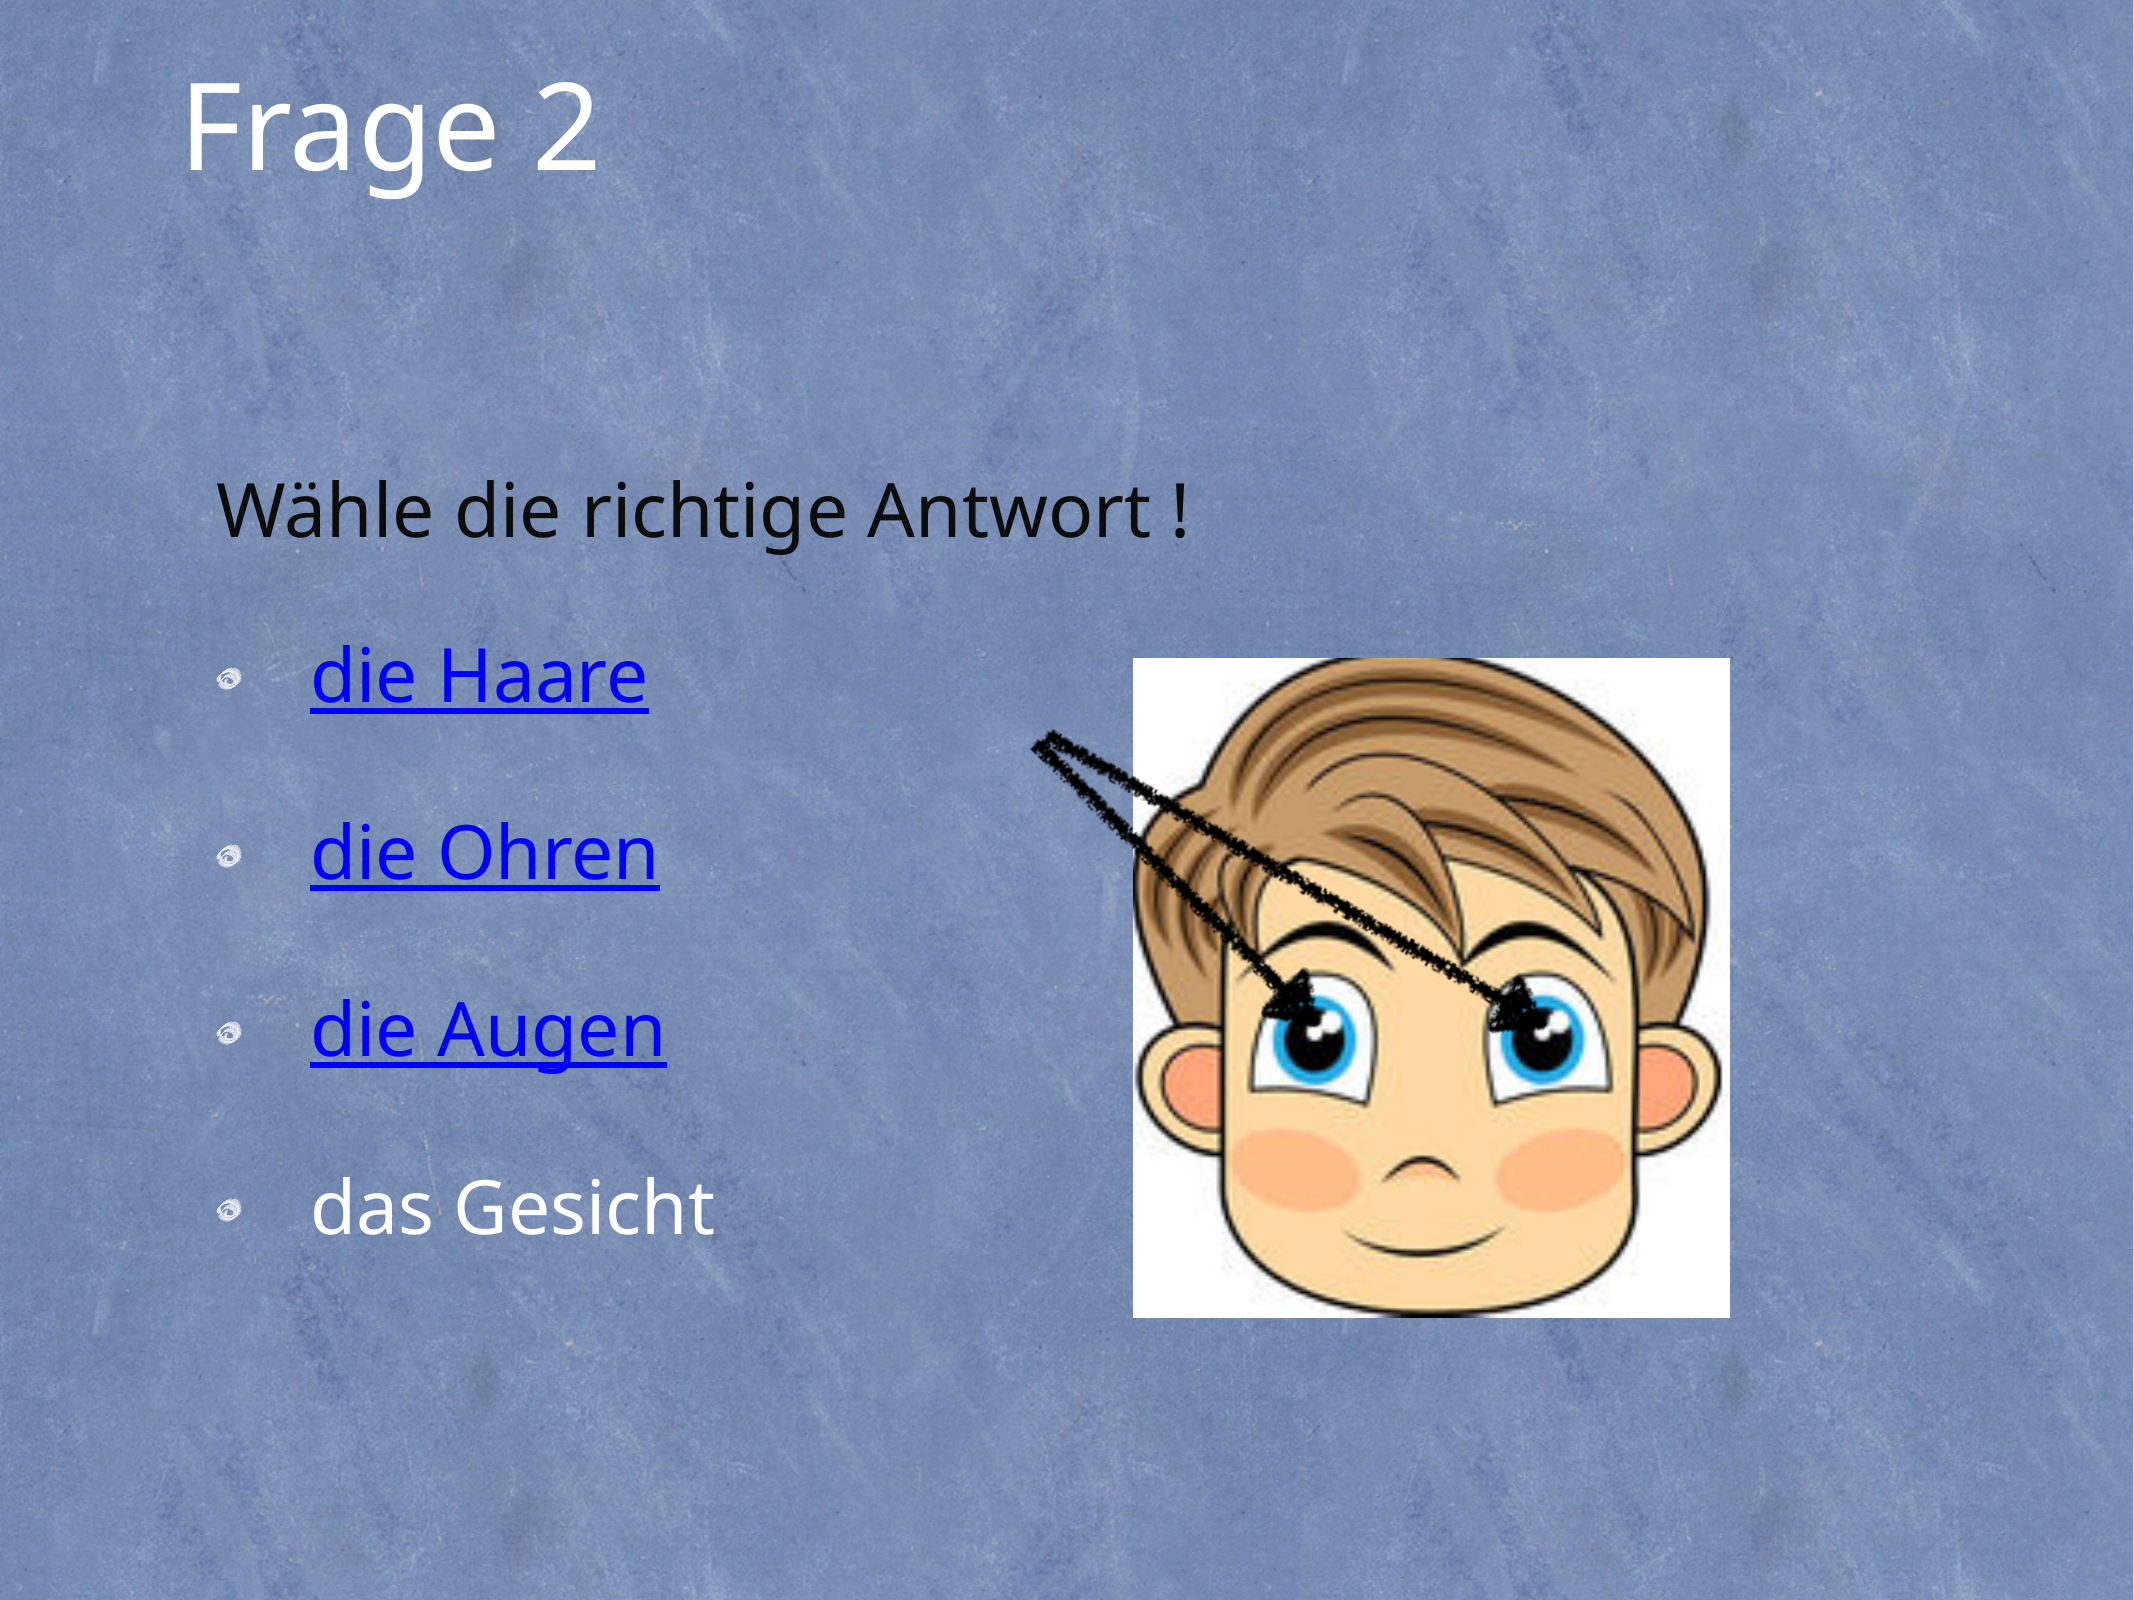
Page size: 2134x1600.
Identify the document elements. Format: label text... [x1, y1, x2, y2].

picture [0, 0, 2134, 1600]
subtitle Wähle die richtige Antwort ! die Haare die Ohren die Augen das Gesicht [207, 453, 1926, 1397]
title Frage 2 [170, 35, 1592, 209]
